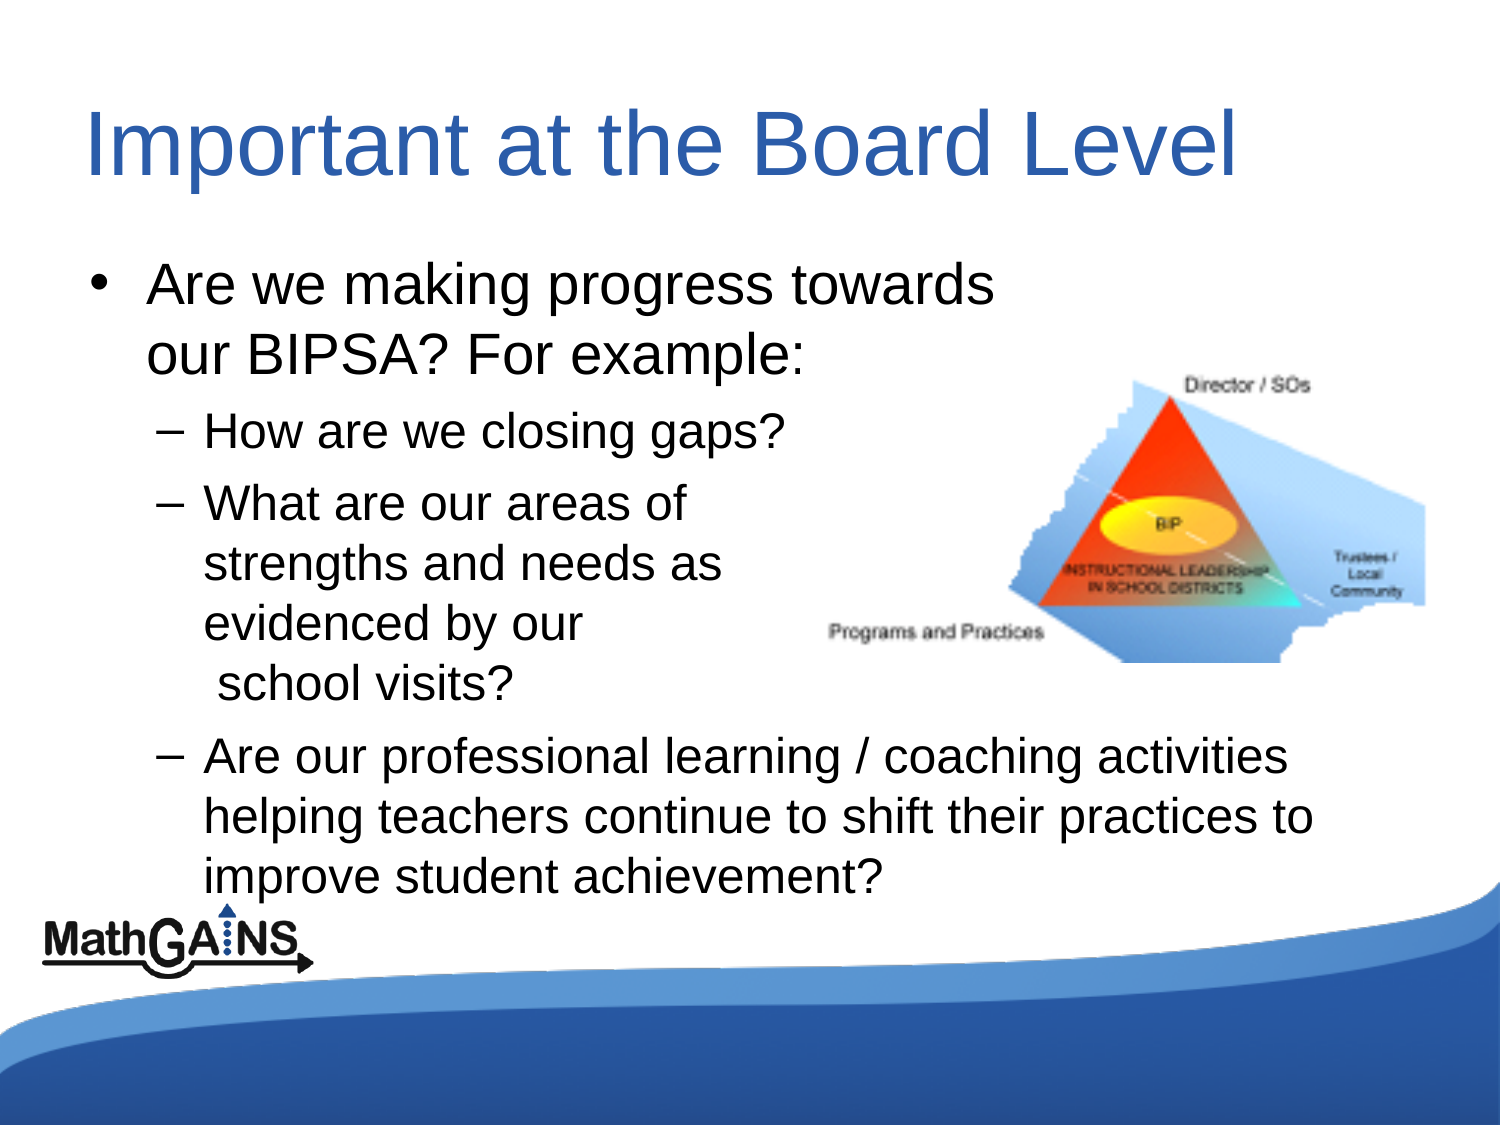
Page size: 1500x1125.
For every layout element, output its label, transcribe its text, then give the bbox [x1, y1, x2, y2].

picture [0, 878, 1500, 1125]
list Are we making progress towards our BIPSA? For example: How are we closing gaps? What are our areas of strengths and needs as evidenced by our school visits? Are our professional learning / coaching activities helping teachers continue to shift their practices to improve student achievement? [74, 236, 1413, 981]
title Important at the Board Level [74, 14, 1426, 263]
picture [799, 358, 1438, 663]
